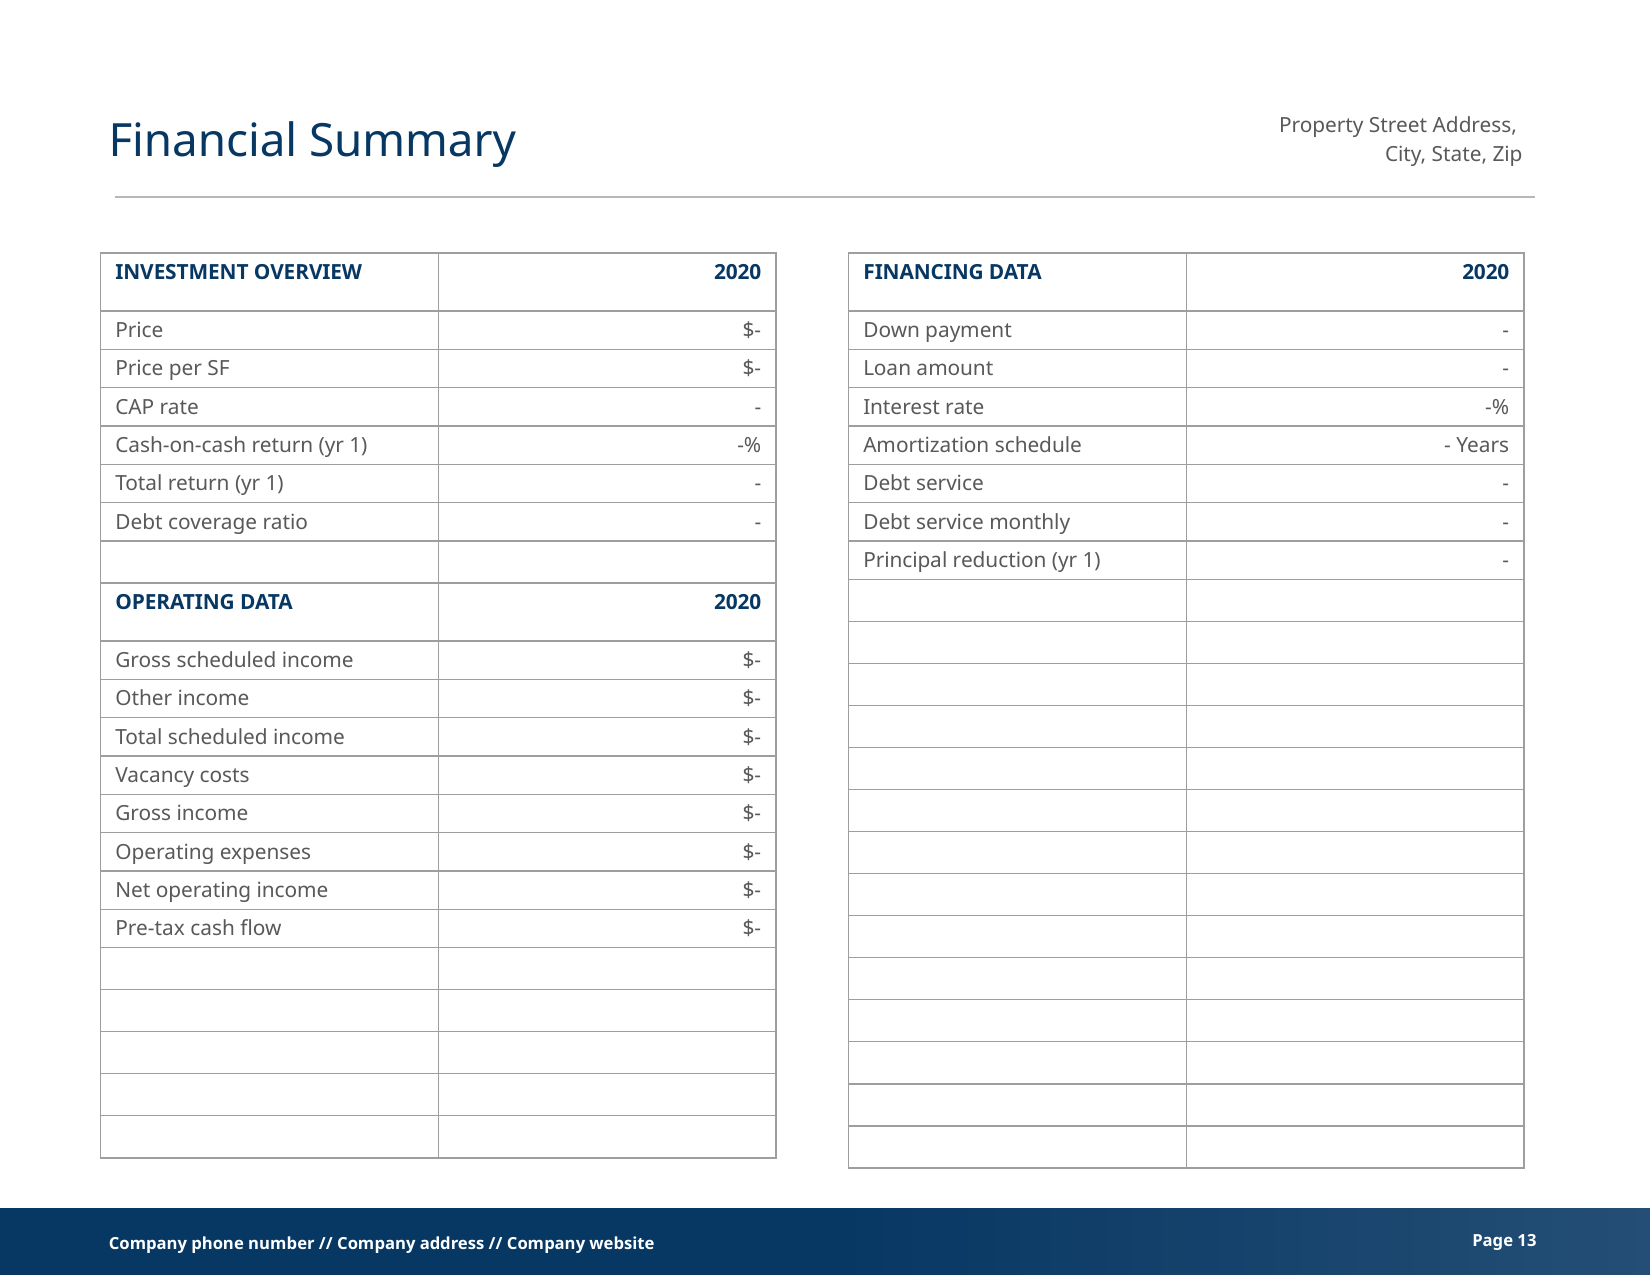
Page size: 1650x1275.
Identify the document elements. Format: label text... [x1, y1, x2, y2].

table_cell -% [439, 427, 775, 464]
table_cell Total return (yr 1) [101, 465, 438, 502]
table_cell [849, 832, 1186, 873]
table_cell [1187, 706, 1523, 747]
table_cell Down payment [849, 312, 1186, 349]
table_header 2020 [439, 254, 775, 310]
table_cell - [1187, 312, 1523, 349]
table_cell $- [439, 872, 775, 909]
table_cell $- [439, 312, 775, 349]
table_header 2020 [1187, 254, 1523, 310]
table_cell [1187, 916, 1523, 957]
table_cell Cash-on-cash return (yr 1) [101, 427, 438, 464]
table_cell [849, 1127, 1186, 1167]
table_cell [1187, 874, 1523, 915]
table_cell Operating expenses [101, 833, 438, 870]
table_cell [849, 580, 1186, 621]
table_cell [849, 790, 1186, 831]
table_cell - [439, 465, 775, 502]
table_cell [439, 948, 775, 989]
table_cell $- [439, 718, 775, 755]
table_cell [1187, 1000, 1523, 1041]
table_cell [1187, 958, 1523, 999]
table_cell [849, 916, 1186, 957]
table_cell [849, 1000, 1186, 1041]
table_cell [1187, 1127, 1523, 1167]
table_cell Price [101, 312, 438, 349]
table_cell [439, 1116, 775, 1157]
table_header INVESTMENT OVERVIEW [101, 254, 438, 310]
table_cell [101, 1074, 438, 1115]
table_cell [1187, 832, 1523, 873]
table_cell Other income [101, 680, 438, 717]
table_cell Debt service monthly [849, 503, 1186, 540]
table_cell [1187, 1042, 1523, 1083]
table_cell 2020 [439, 584, 775, 640]
table_cell $- [439, 910, 775, 947]
table_cell [1187, 580, 1523, 621]
table_cell Vacancy costs [101, 757, 438, 794]
table_cell [849, 706, 1186, 747]
table_cell - [439, 503, 775, 540]
table_cell [439, 1032, 775, 1073]
table_cell [1187, 664, 1523, 705]
table_cell Amortization schedule [849, 427, 1186, 464]
table_cell [101, 1032, 438, 1073]
table_cell $- [439, 642, 775, 679]
table_cell - [1187, 350, 1523, 387]
table_cell [1187, 622, 1523, 663]
slide_number Page ‹#› [1143, 1208, 1556, 1275]
table_cell - [1187, 542, 1523, 579]
table_cell [101, 948, 438, 989]
table_cell [439, 1074, 775, 1115]
table_cell $- [439, 795, 775, 832]
table_cell [1187, 790, 1523, 831]
table_cell OPERATING DATA [101, 584, 438, 640]
table_cell Price per SF [101, 350, 438, 387]
table_cell [101, 990, 438, 1031]
table_cell Total scheduled income [101, 718, 438, 755]
table_cell Gross income [101, 795, 438, 832]
table_cell [1187, 1085, 1523, 1125]
table_cell -% [1187, 388, 1523, 425]
subtitle Financial Summary [90, 83, 1598, 178]
table_cell Pre-tax cash flow [101, 910, 438, 947]
table_cell [101, 1116, 438, 1157]
table_cell [101, 542, 438, 582]
table_cell Loan amount [849, 350, 1186, 387]
table_cell CAP rate [101, 388, 438, 425]
table_cell [849, 622, 1186, 663]
table_cell [849, 958, 1186, 999]
table_cell Debt service [849, 465, 1186, 502]
table_cell [439, 542, 775, 582]
table_cell $- [439, 350, 775, 387]
table_cell $- [439, 680, 775, 717]
table_cell Principal reduction (yr 1) [849, 542, 1186, 579]
table_cell [849, 1042, 1186, 1083]
table_cell $- [439, 833, 775, 870]
table_cell Gross scheduled income [101, 642, 438, 679]
table_cell [849, 874, 1186, 915]
table_cell $- [439, 757, 775, 794]
table_cell [849, 664, 1186, 705]
table_header FINANCING DATA [849, 254, 1186, 310]
table_cell - [439, 388, 775, 425]
table_cell - [1187, 465, 1523, 502]
table_cell Net operating income [101, 872, 438, 909]
table_cell Debt coverage ratio [101, 503, 438, 540]
table_cell [1187, 748, 1523, 789]
table_cell - [1187, 503, 1523, 540]
table_cell [849, 748, 1186, 789]
table_cell [849, 1085, 1186, 1125]
table_cell [439, 990, 775, 1031]
table_cell - Years [1187, 427, 1523, 464]
table_cell Interest rate [849, 388, 1186, 425]
